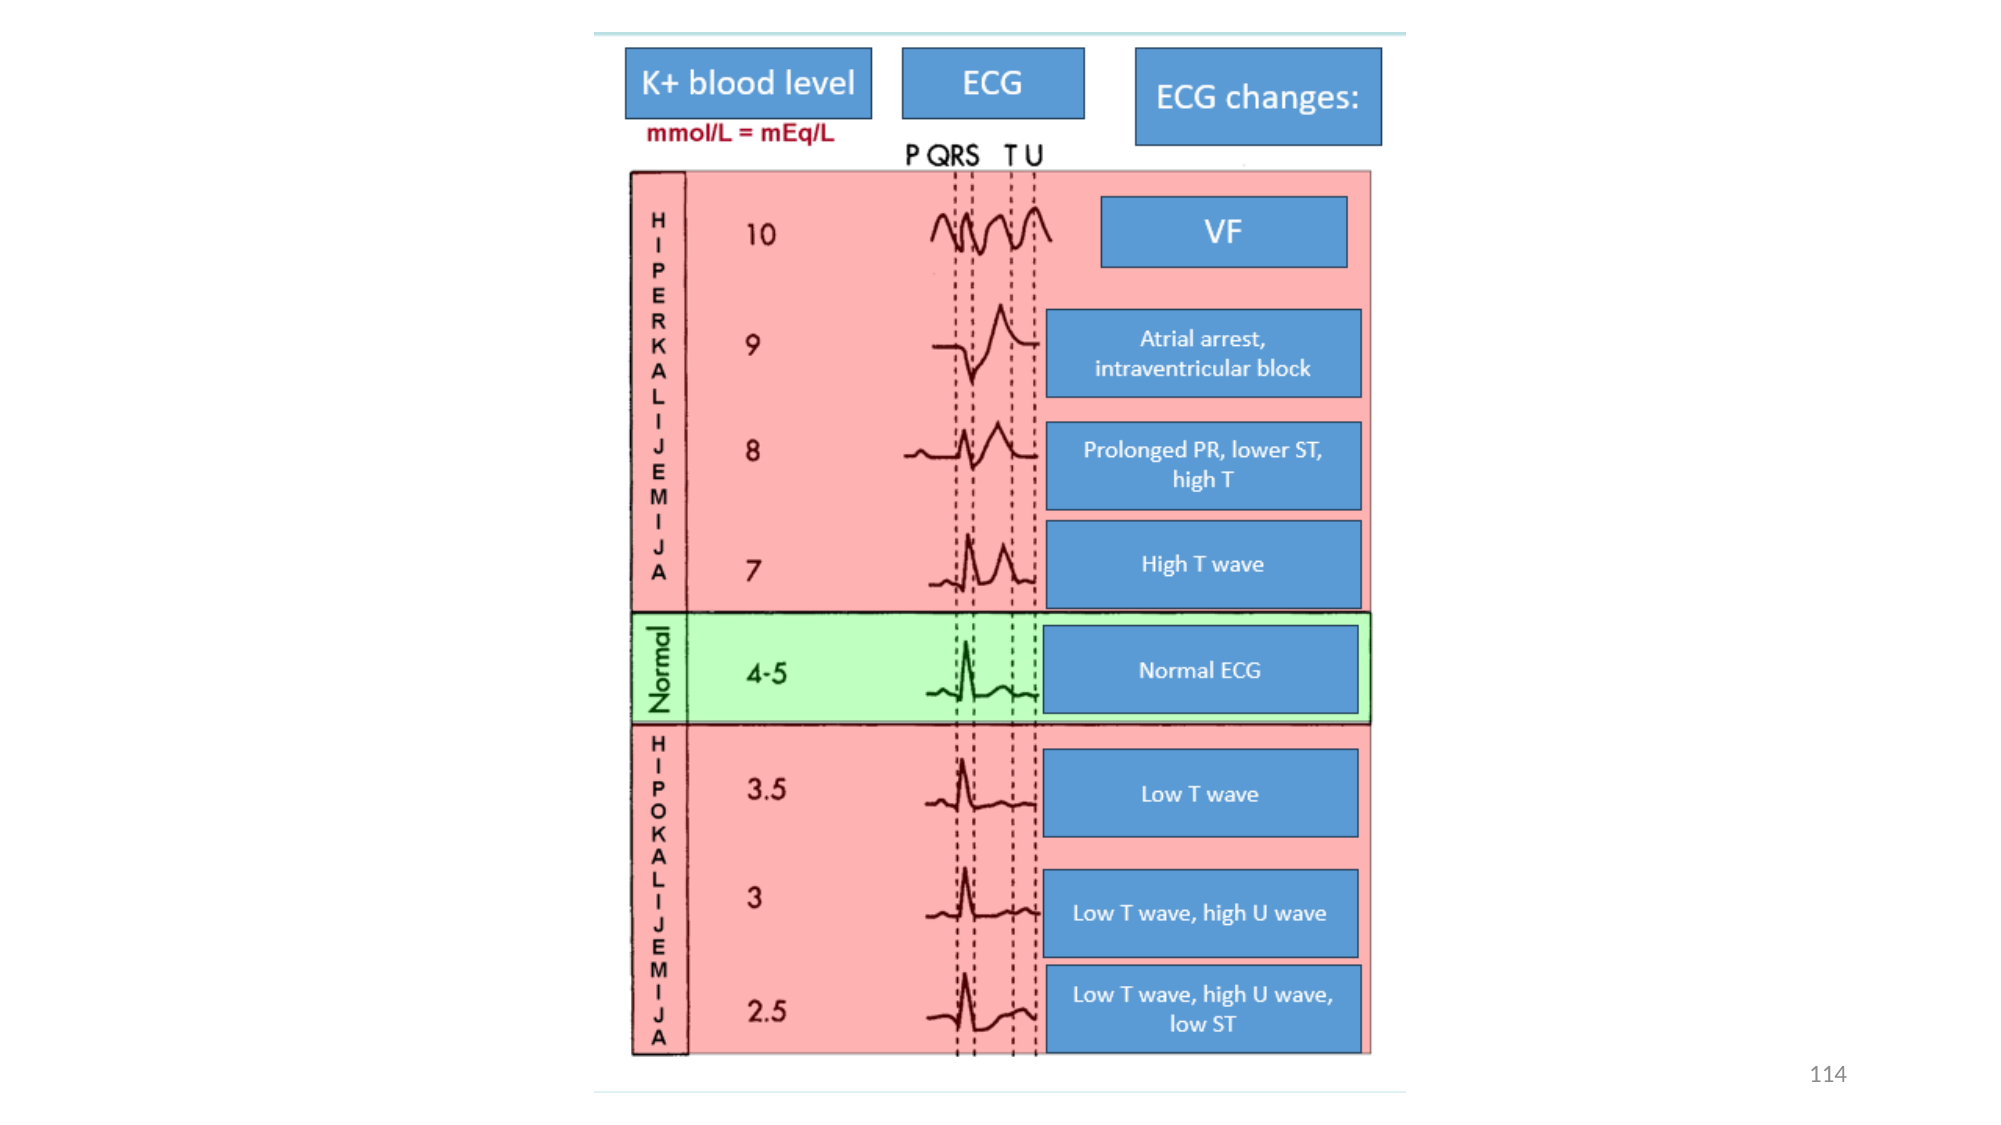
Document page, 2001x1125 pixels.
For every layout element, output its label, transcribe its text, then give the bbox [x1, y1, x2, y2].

slide_number 114 [1412, 1042, 1863, 1103]
picture [594, 32, 1406, 1093]
